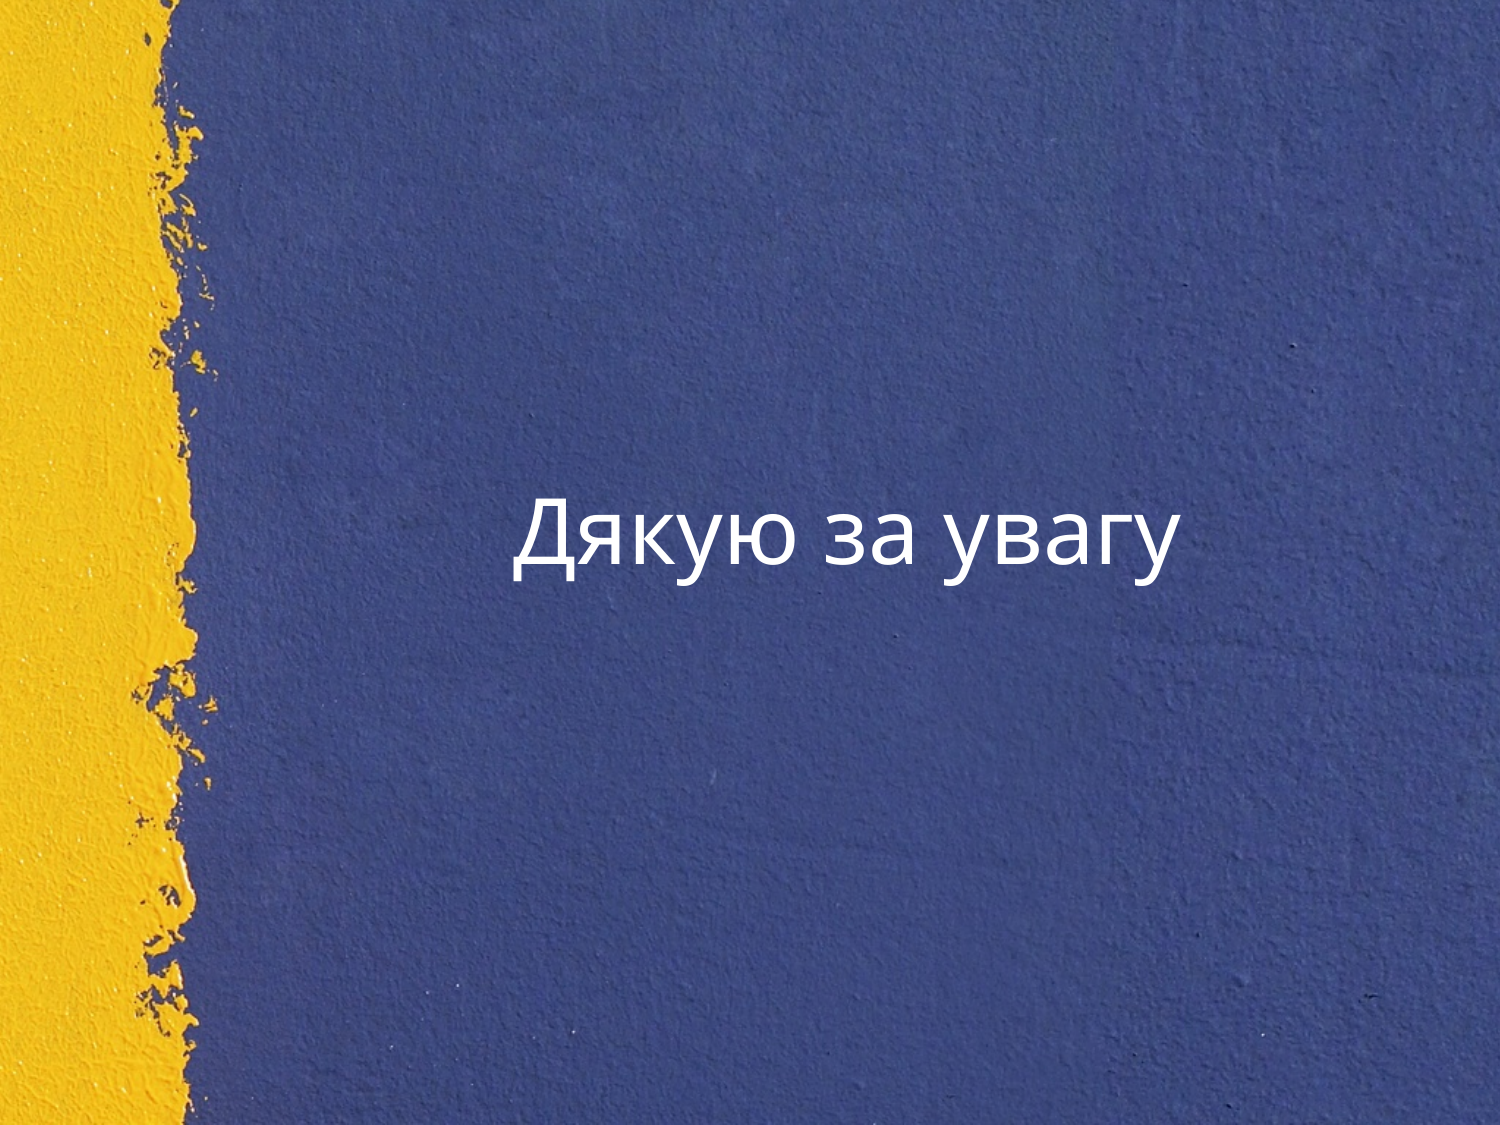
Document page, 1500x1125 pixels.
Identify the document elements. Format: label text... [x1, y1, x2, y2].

title Дякую за увагу [222, 468, 1473, 587]
picture [0, 0, 1500, 1125]
